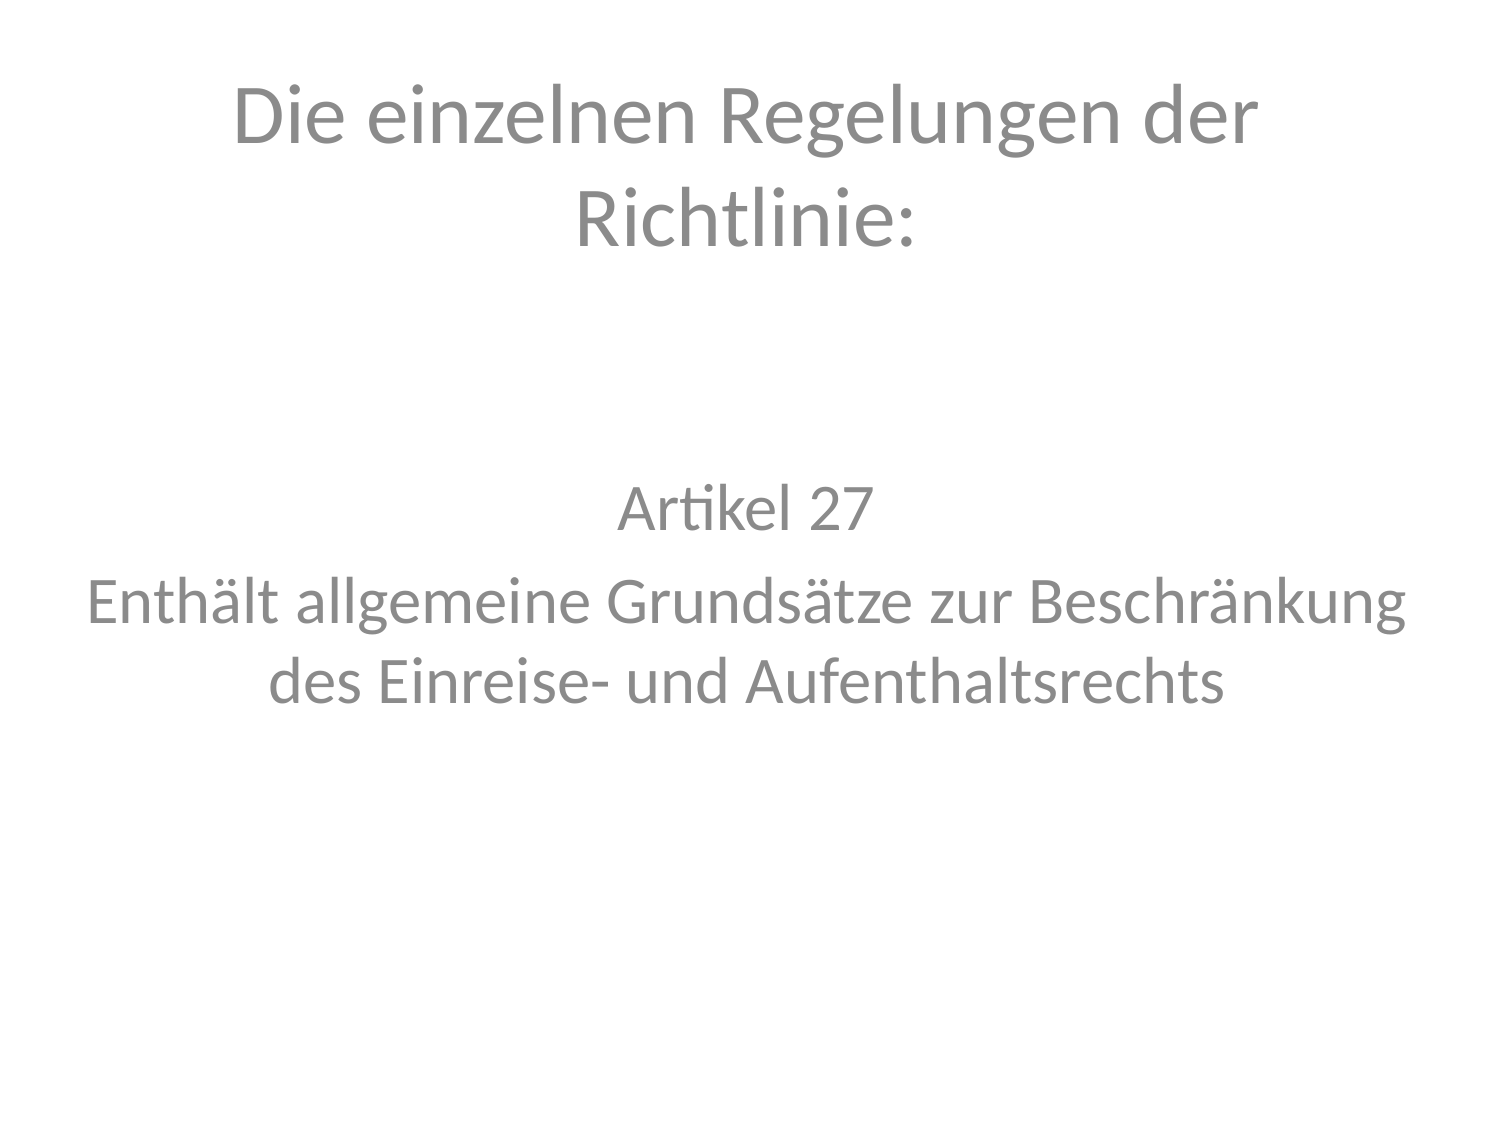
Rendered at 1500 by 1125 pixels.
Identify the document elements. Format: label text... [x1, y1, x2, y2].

subtitle Die einzelnen Regelungen der Richtlinie: Artikel 27 Enthält allgemeine Grundsätze zur Beschränkung des Einreise- und Aufenthaltsrechts [48, 50, 1446, 1063]
